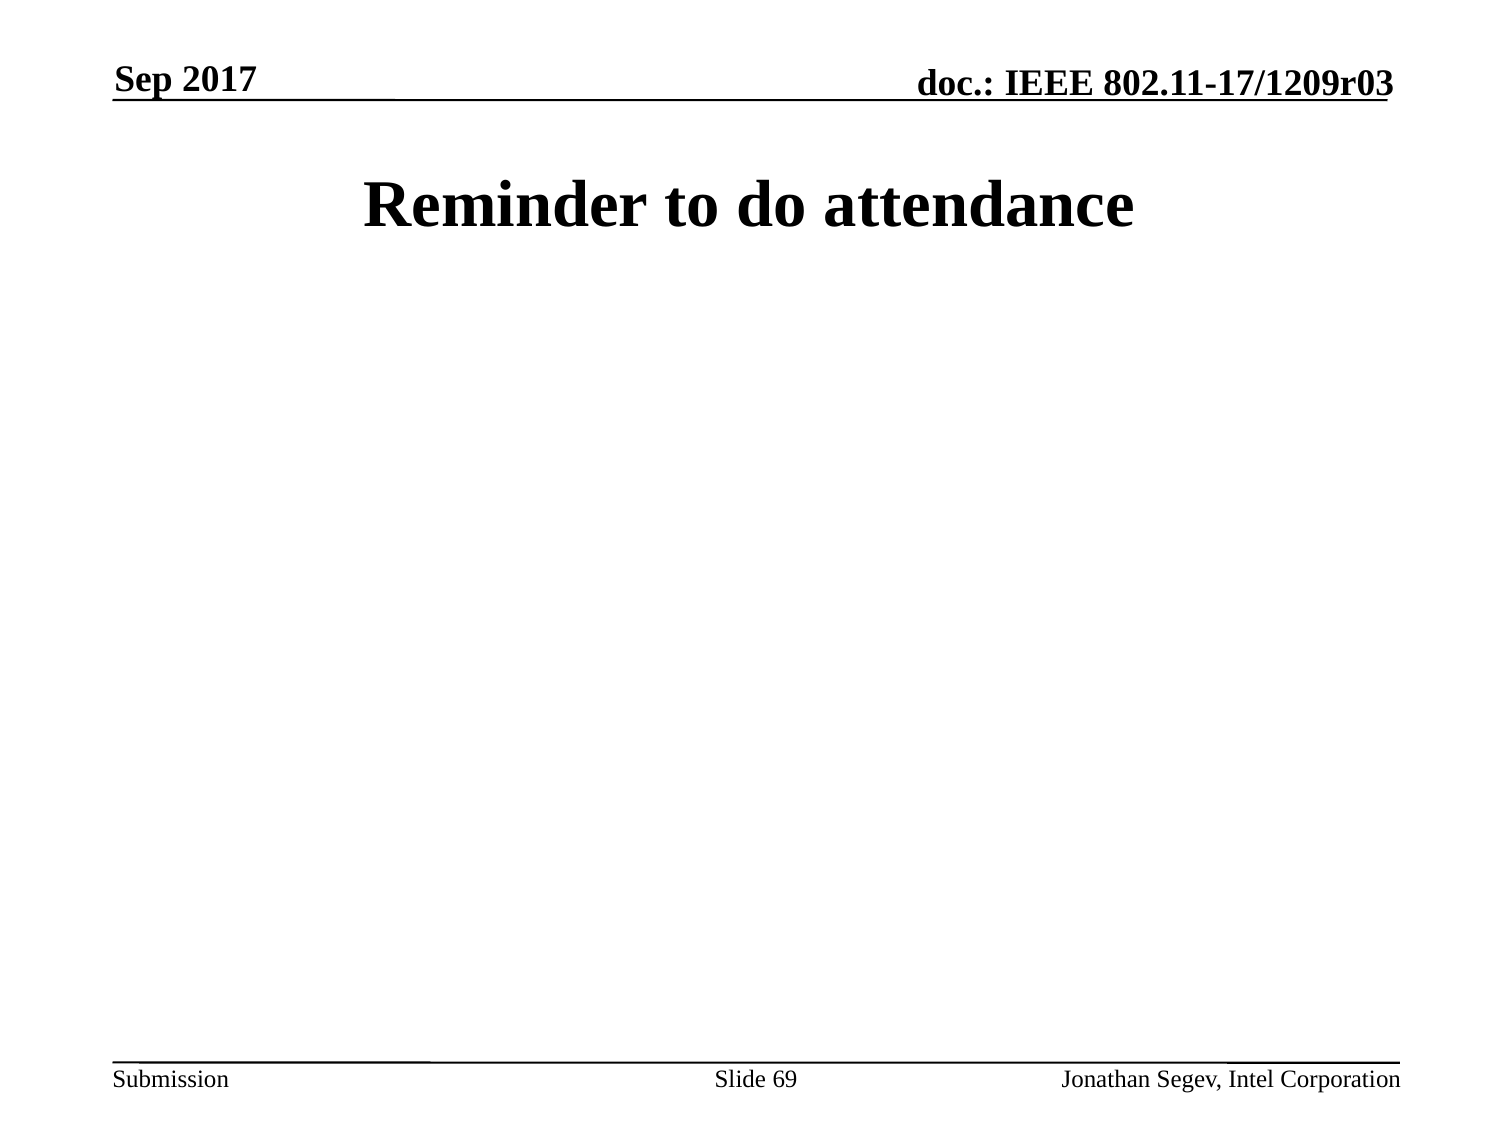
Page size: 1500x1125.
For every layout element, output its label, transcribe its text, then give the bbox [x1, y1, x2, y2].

footer Jonathan Segev, Intel Corporation [878, 1061, 1402, 1093]
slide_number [114, 54, 423, 100]
slide_number Slide 69 [712, 1061, 800, 1123]
title Reminder to do attendance [112, 112, 1388, 288]
